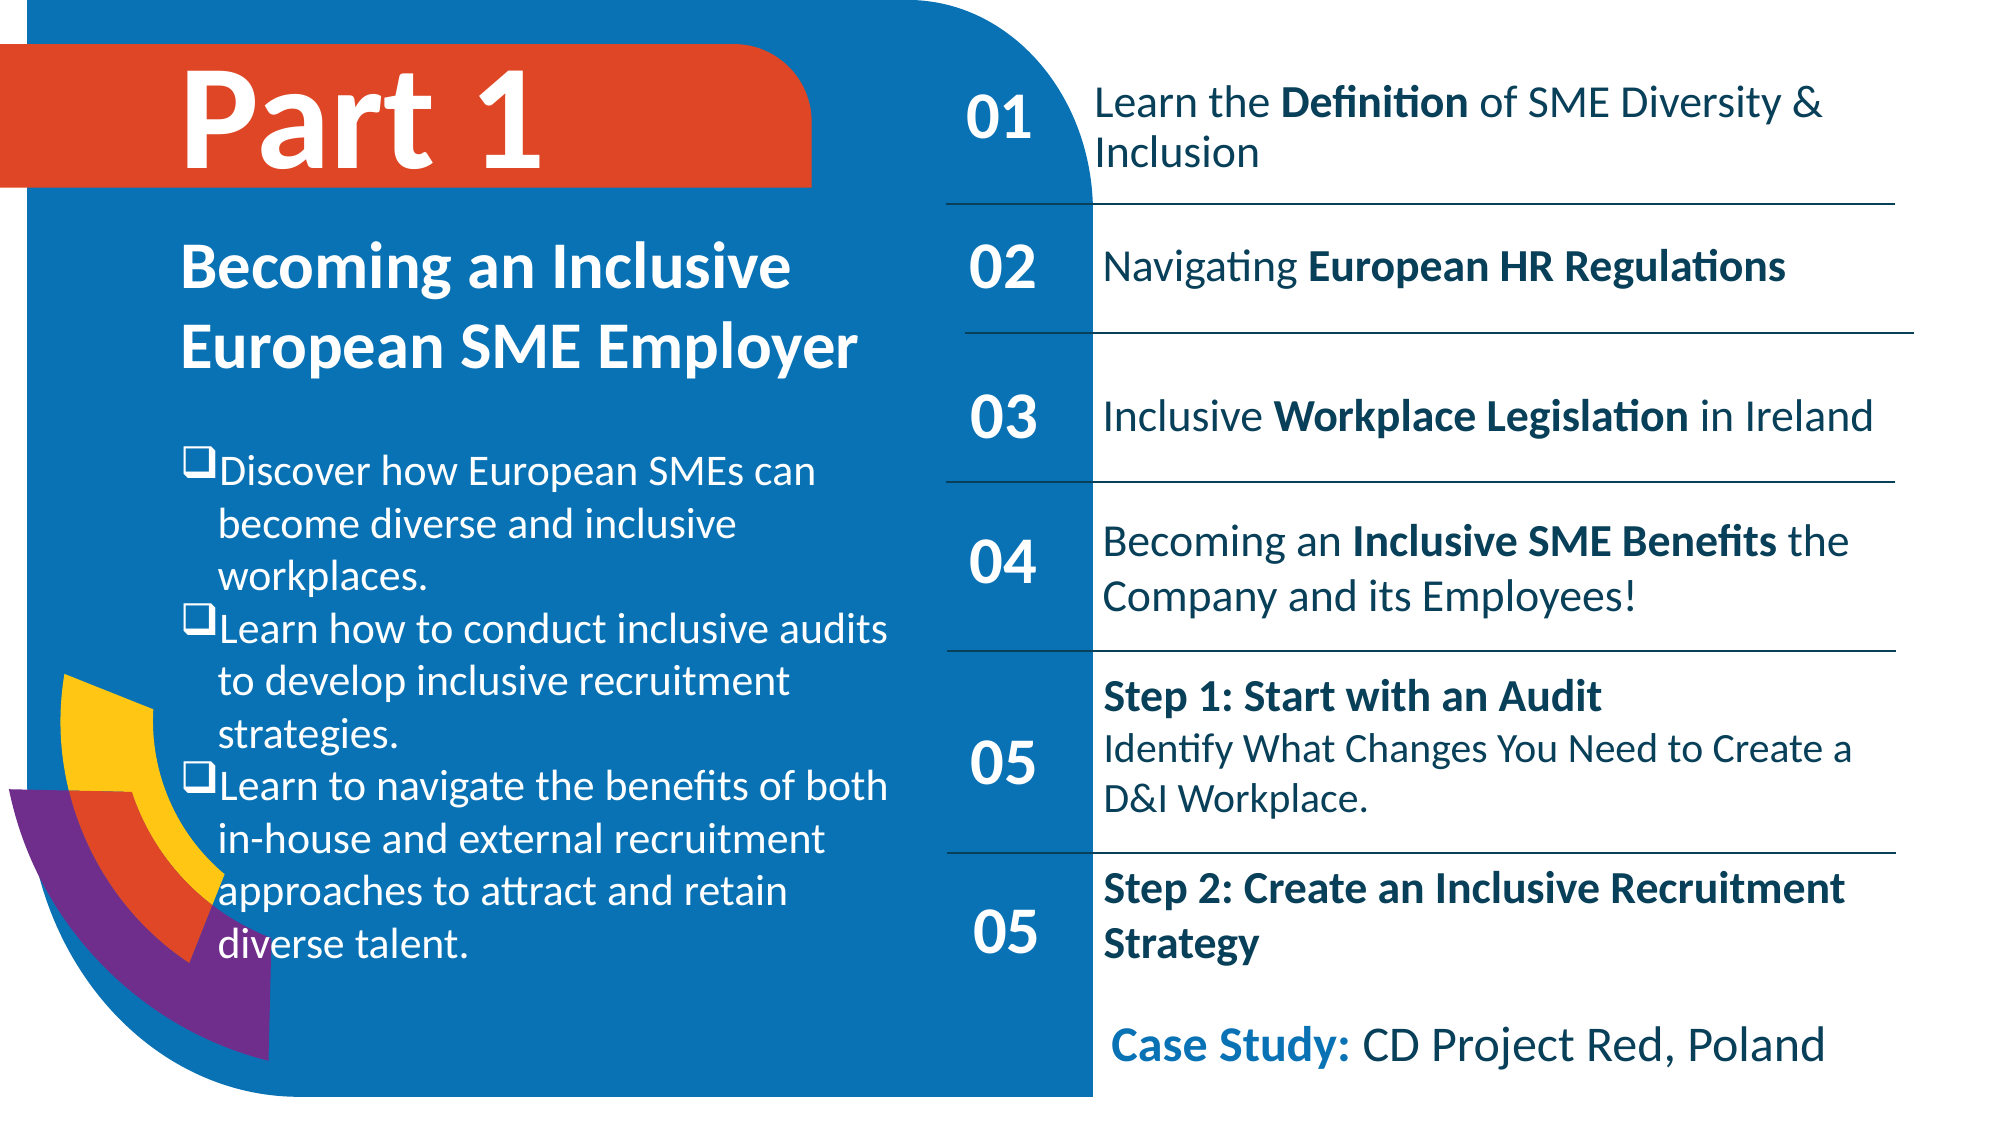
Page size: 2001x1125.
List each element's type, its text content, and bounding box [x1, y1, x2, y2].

text_box 05 [949, 875, 1065, 989]
list Inclusive Workplace Legislation in Ireland [1087, 360, 1914, 474]
text_box 05 [947, 706, 1062, 820]
list Navigating European HR Regulations [1087, 210, 1860, 324]
list Learn the Definition of SME Diversity & Inclusion [1079, 71, 1877, 185]
list 03 [947, 360, 1063, 474]
list 01 [942, 60, 1058, 174]
text_box Step 2: Create an Inclusive Recruitment Strategy [1088, 850, 1914, 976]
list 02 [946, 210, 1061, 324]
text_box Case Study: CD Project Red, Poland [1096, 988, 1895, 1102]
text_box Part 1 [165, 31, 649, 128]
text_box Becoming an Inclusive SME Benefits the Company and its Employees! [1087, 503, 1954, 629]
text_box 04 [946, 505, 1061, 619]
text_box Step 1: Start with an Audit Identify What Changes You Need to Create a D&I Workplace. [1088, 658, 1914, 829]
text_box Becoming an Inclusive European SME Employer Discover how European SMEs can become diverse and inclusive workplaces. Learn how to conduct inclusive audits to develop inclusive recruitment strategies. Learn to navigate the benefits of both in-house and external recruitment approaches to attract and retain diverse talent. [165, 214, 925, 426]
